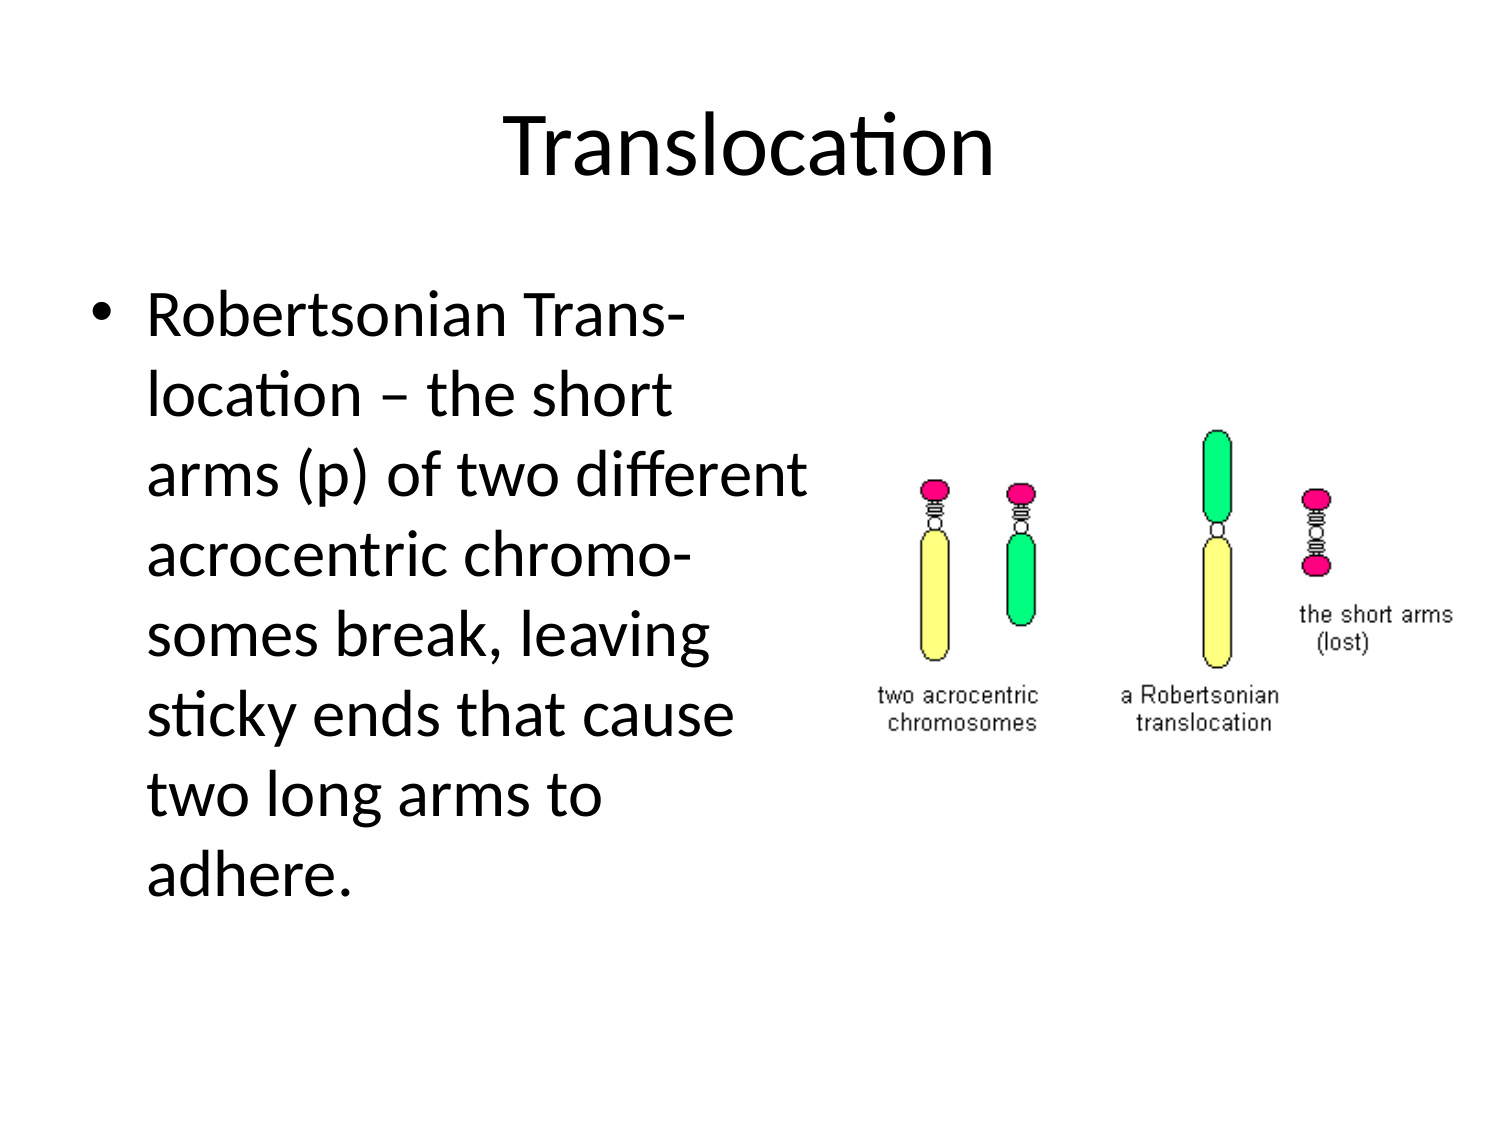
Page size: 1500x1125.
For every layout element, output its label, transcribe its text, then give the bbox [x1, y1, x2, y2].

list Robertsonian Trans-location – the short arms (p) of two different acrocentric chromo-somes break, leaving sticky ends that cause two long arms to adhere. [75, 262, 838, 1005]
picture [862, 412, 1480, 755]
title Translocation [75, 45, 1425, 233]
